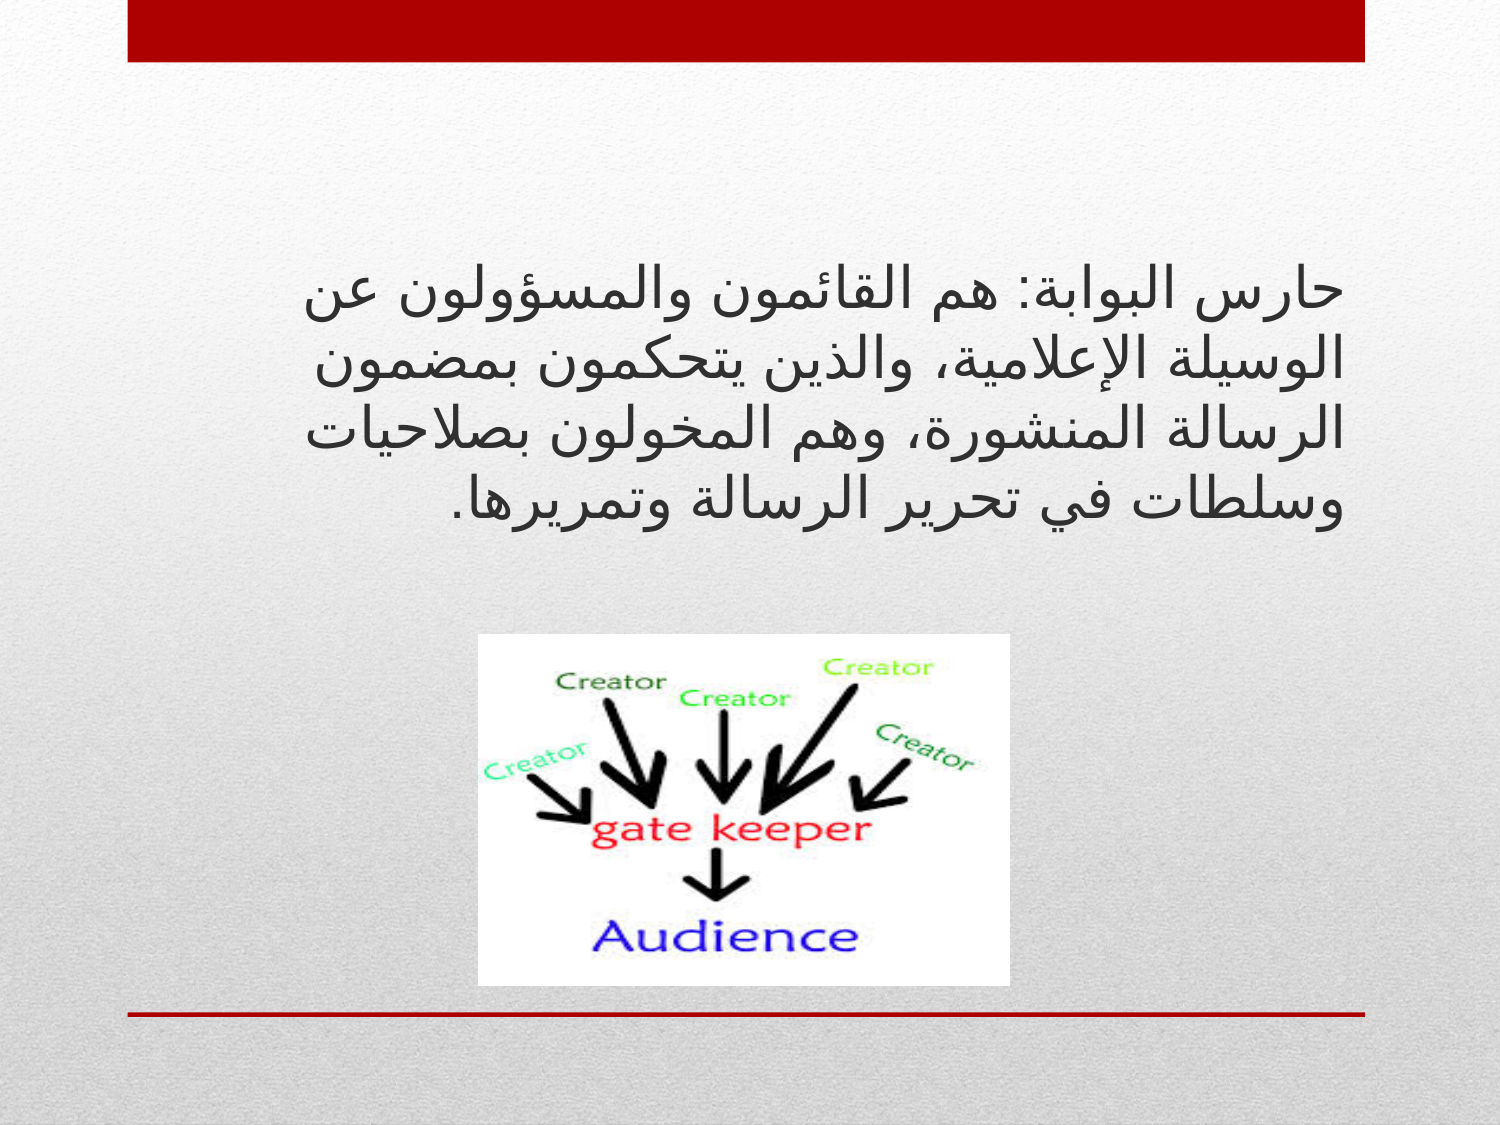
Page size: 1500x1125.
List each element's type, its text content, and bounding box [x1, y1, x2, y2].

list حارس البوابة: هم القائمون والمسؤولون عن الوسيلة الإعلامية، والذين يتحكمون بمضمون الرسالة المنشورة، وهم المخولون بصلاحيات وسلطات في تحرير الرسالة وتمريرها. [125, 112, 1363, 750]
picture [477, 633, 1011, 987]
